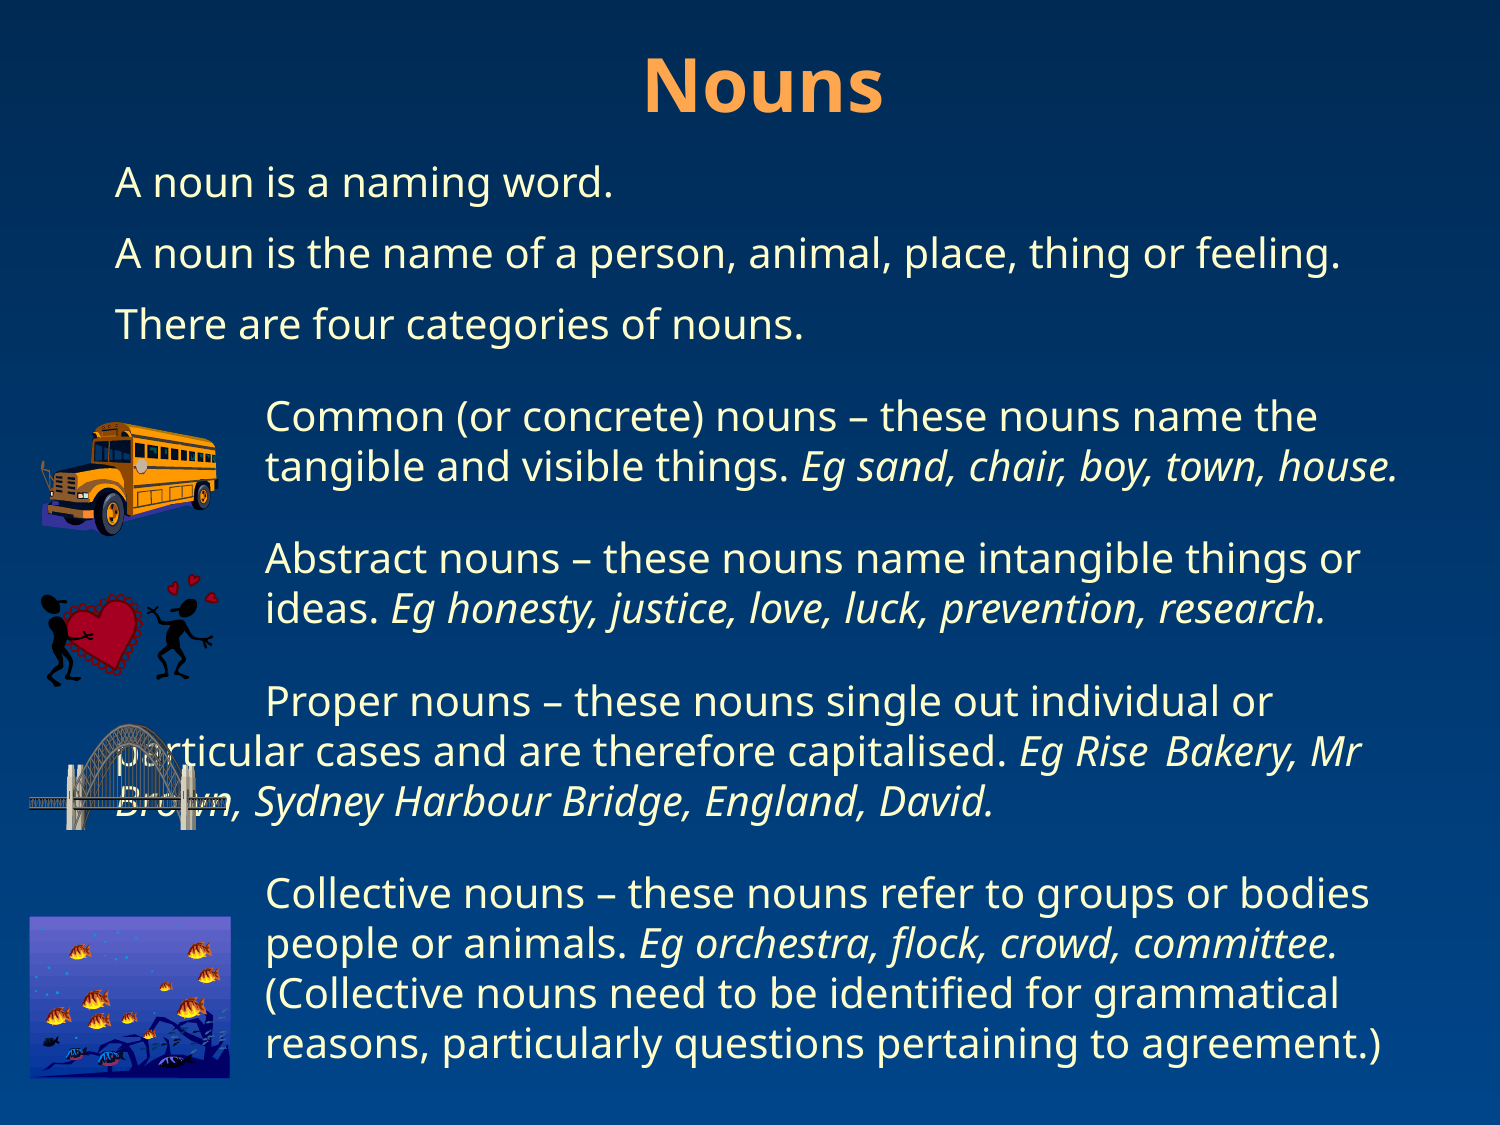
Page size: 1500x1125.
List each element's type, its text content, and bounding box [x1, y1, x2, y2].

text_box A noun is a naming word. A noun is the name of a person, animal, place, thing or feeling. There are four categories of nouns. Common (or concrete) nouns – these nouns name the tangible and visible things. Eg sand, chair, boy, town, house. Abstract nouns – these nouns name intangible things or ideas. Eg honesty, justice, love, luck, prevention, research. Proper nouns – these nouns single out individual or particular cases and are therefore capitalised. Eg Rise Bakery, Mr Brown, Sydney Harbour Bridge, England, David. Collective nouns – these nouns refer to groups or bodies of people or animals. Eg orchestra, flock, crowd, committee. (Collective nouns need to be identified for grammatical reasons, particularly questions pertaining to agreement.) [100, 148, 1435, 1074]
text_box Nouns [312, 0, 1213, 148]
picture [40, 573, 219, 688]
picture [29, 916, 231, 1079]
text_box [40, 420, 219, 539]
picture [29, 715, 231, 830]
